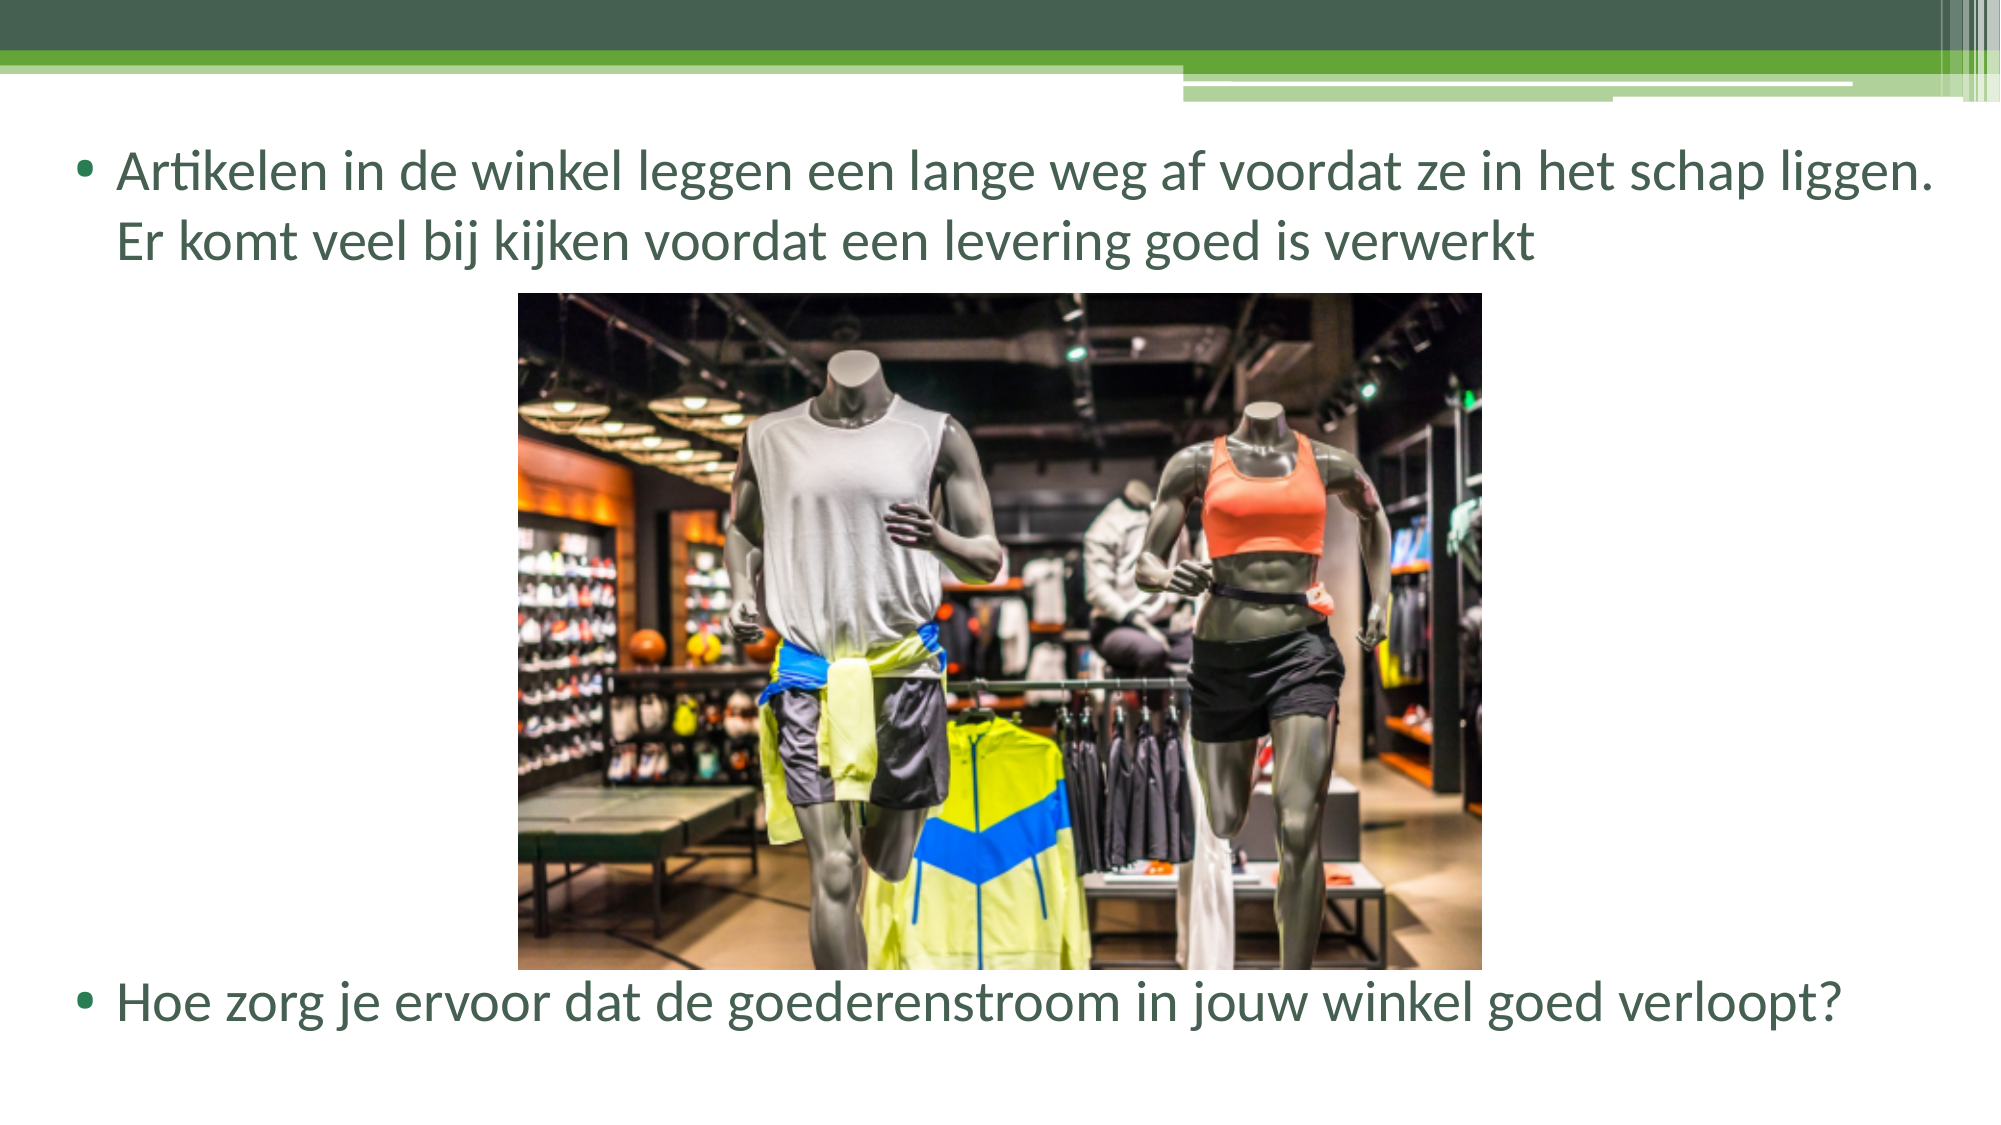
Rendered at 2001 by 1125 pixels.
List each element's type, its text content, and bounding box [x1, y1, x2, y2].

list Artikelen in de winkel leggen een lange weg af voordat ze in het schap liggen. Er komt veel bij kijken voordat een levering goed is verwerkt Hoe zorg je ervoor dat de goederenstroom in jouw winkel goed verloopt? [41, 125, 1963, 1079]
picture [518, 293, 1482, 970]
